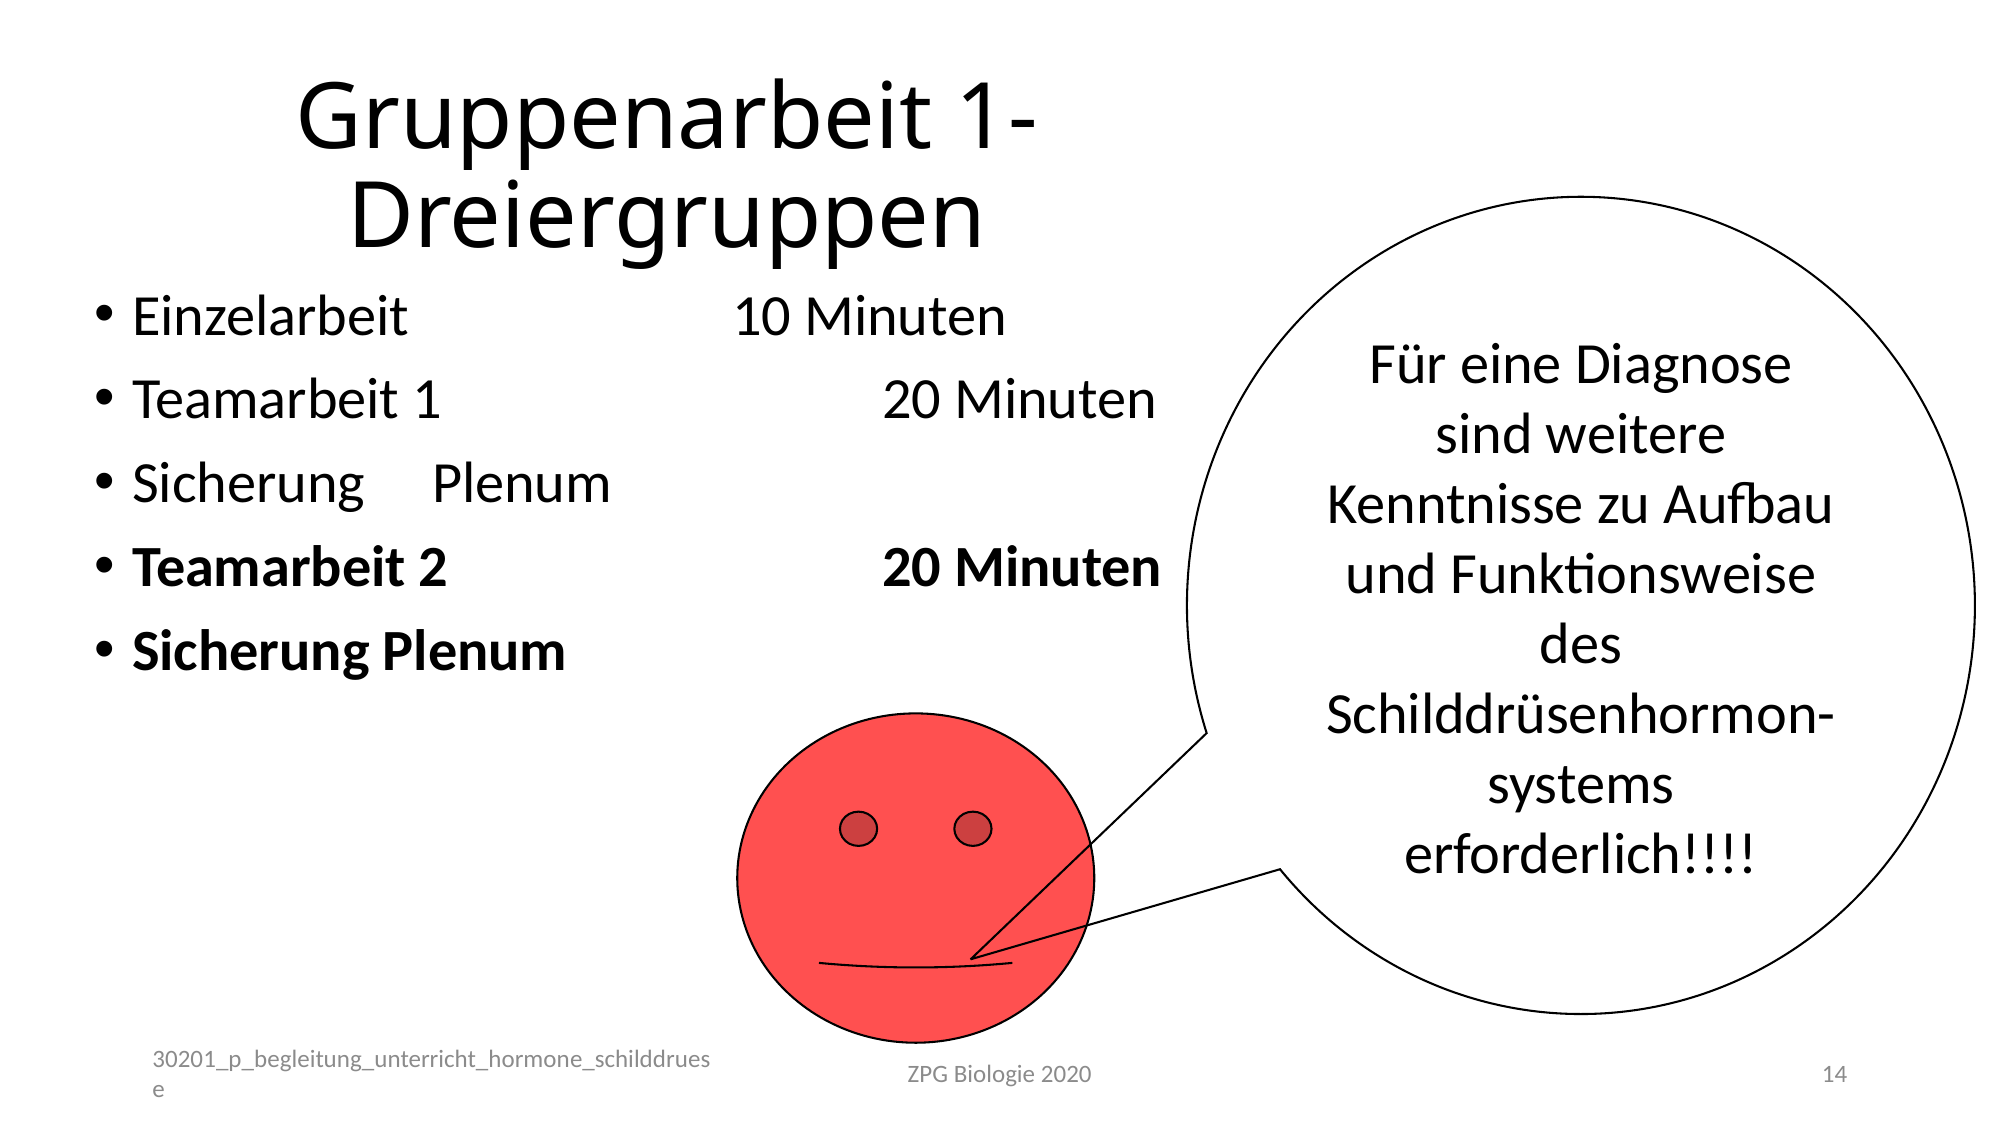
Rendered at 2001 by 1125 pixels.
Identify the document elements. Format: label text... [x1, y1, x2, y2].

slide_number 30201_p_begleitung_unterricht_hormone_schilddruese [137, 1042, 662, 1103]
title Gruppenarbeit 1-Dreiergruppen [42, 59, 1292, 278]
text_box Für eine Diagnose sind weitere Kenntnisse zu Aufbau und Funktionsweise des Schilddrüsenhormon-systems erforderlich!!!! [969, 195, 1976, 1016]
text_box [736, 712, 1091, 1042]
list Einzelarbeit 10 Minuten Teamarbeit 1 20 Minuten Sicherung Plenum Teamarbeit 2 20 Minuten Sicherung Plenum [79, 277, 1255, 992]
slide_number 14 [1412, 1042, 1863, 1103]
footer ZPG Biologie 2020 [662, 1042, 1338, 1103]
